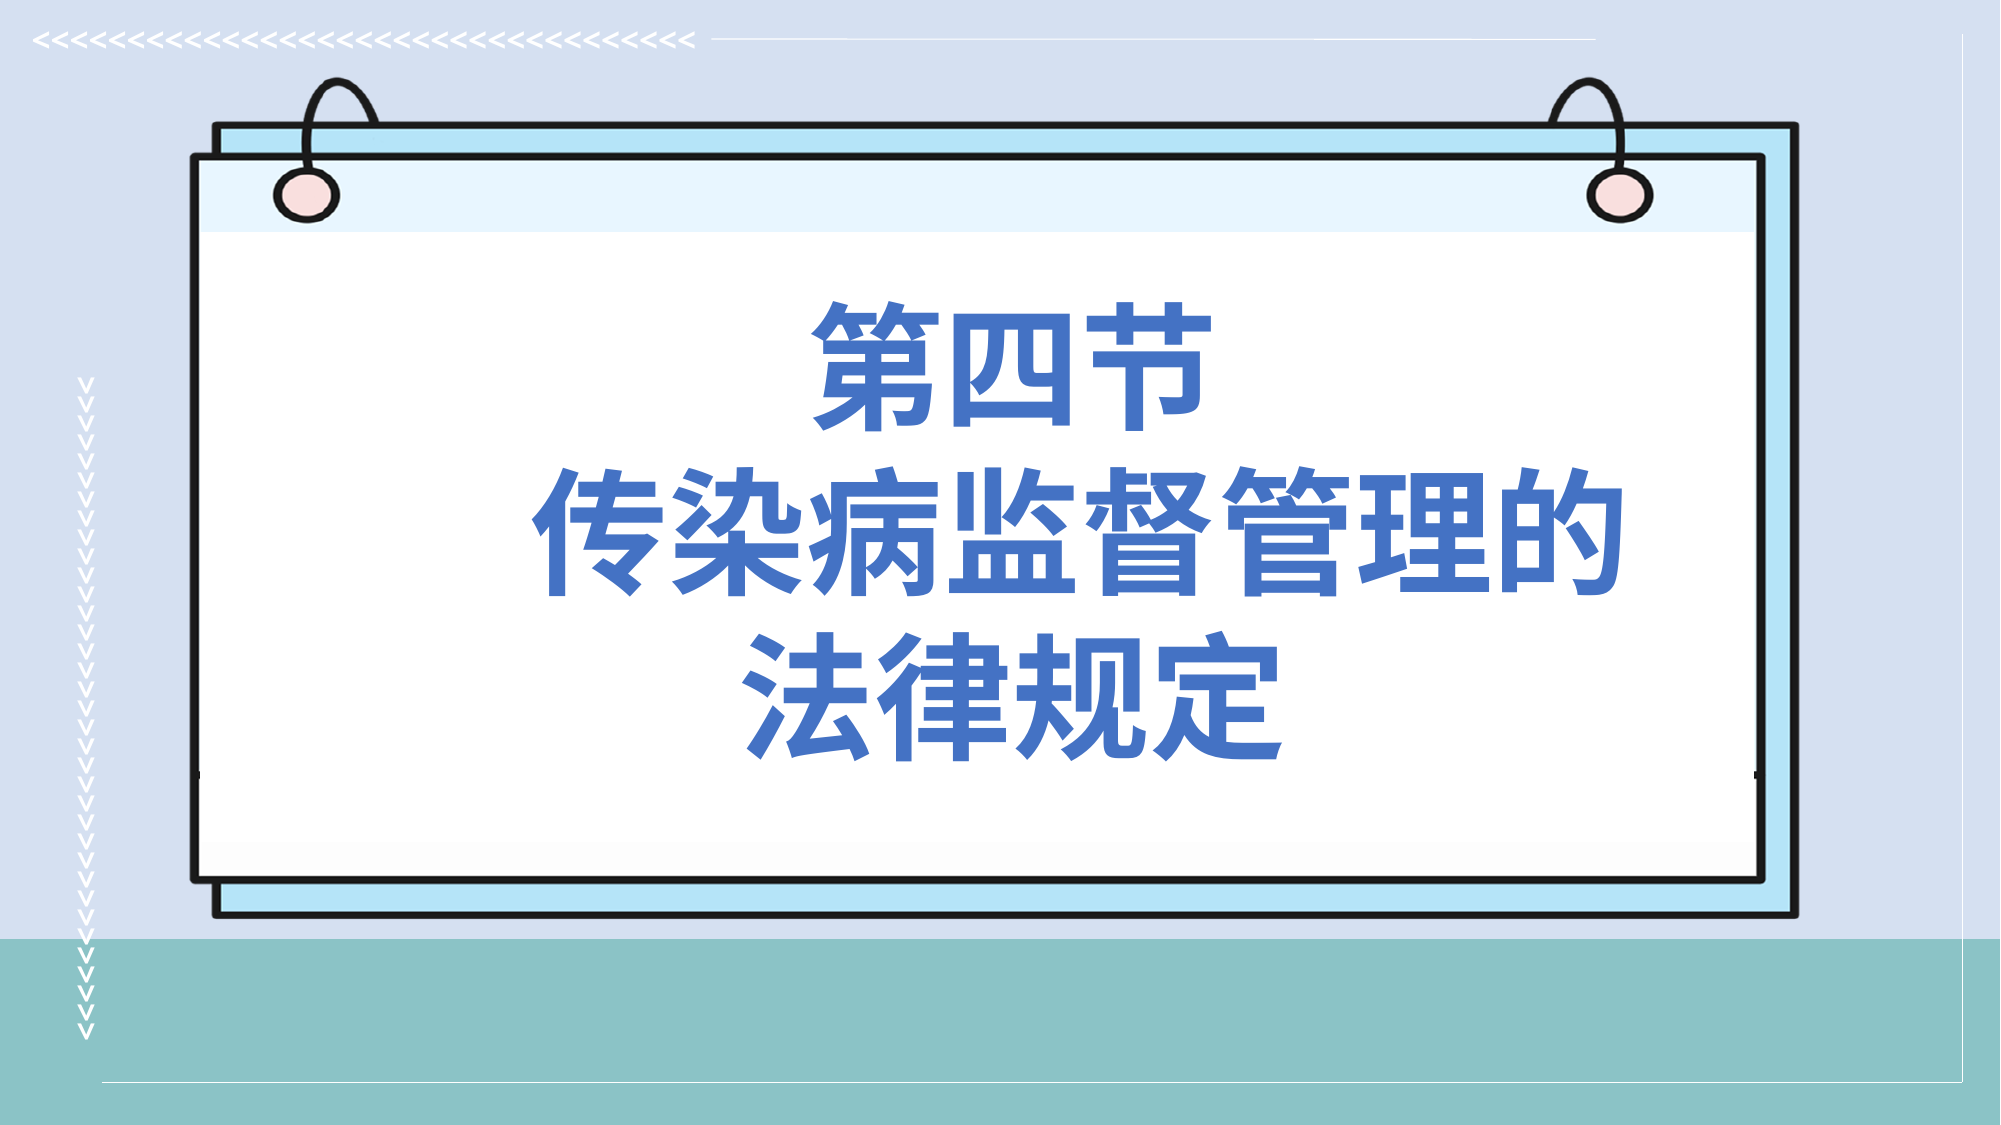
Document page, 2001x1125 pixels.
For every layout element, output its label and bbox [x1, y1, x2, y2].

picture [107, 37, 1841, 947]
